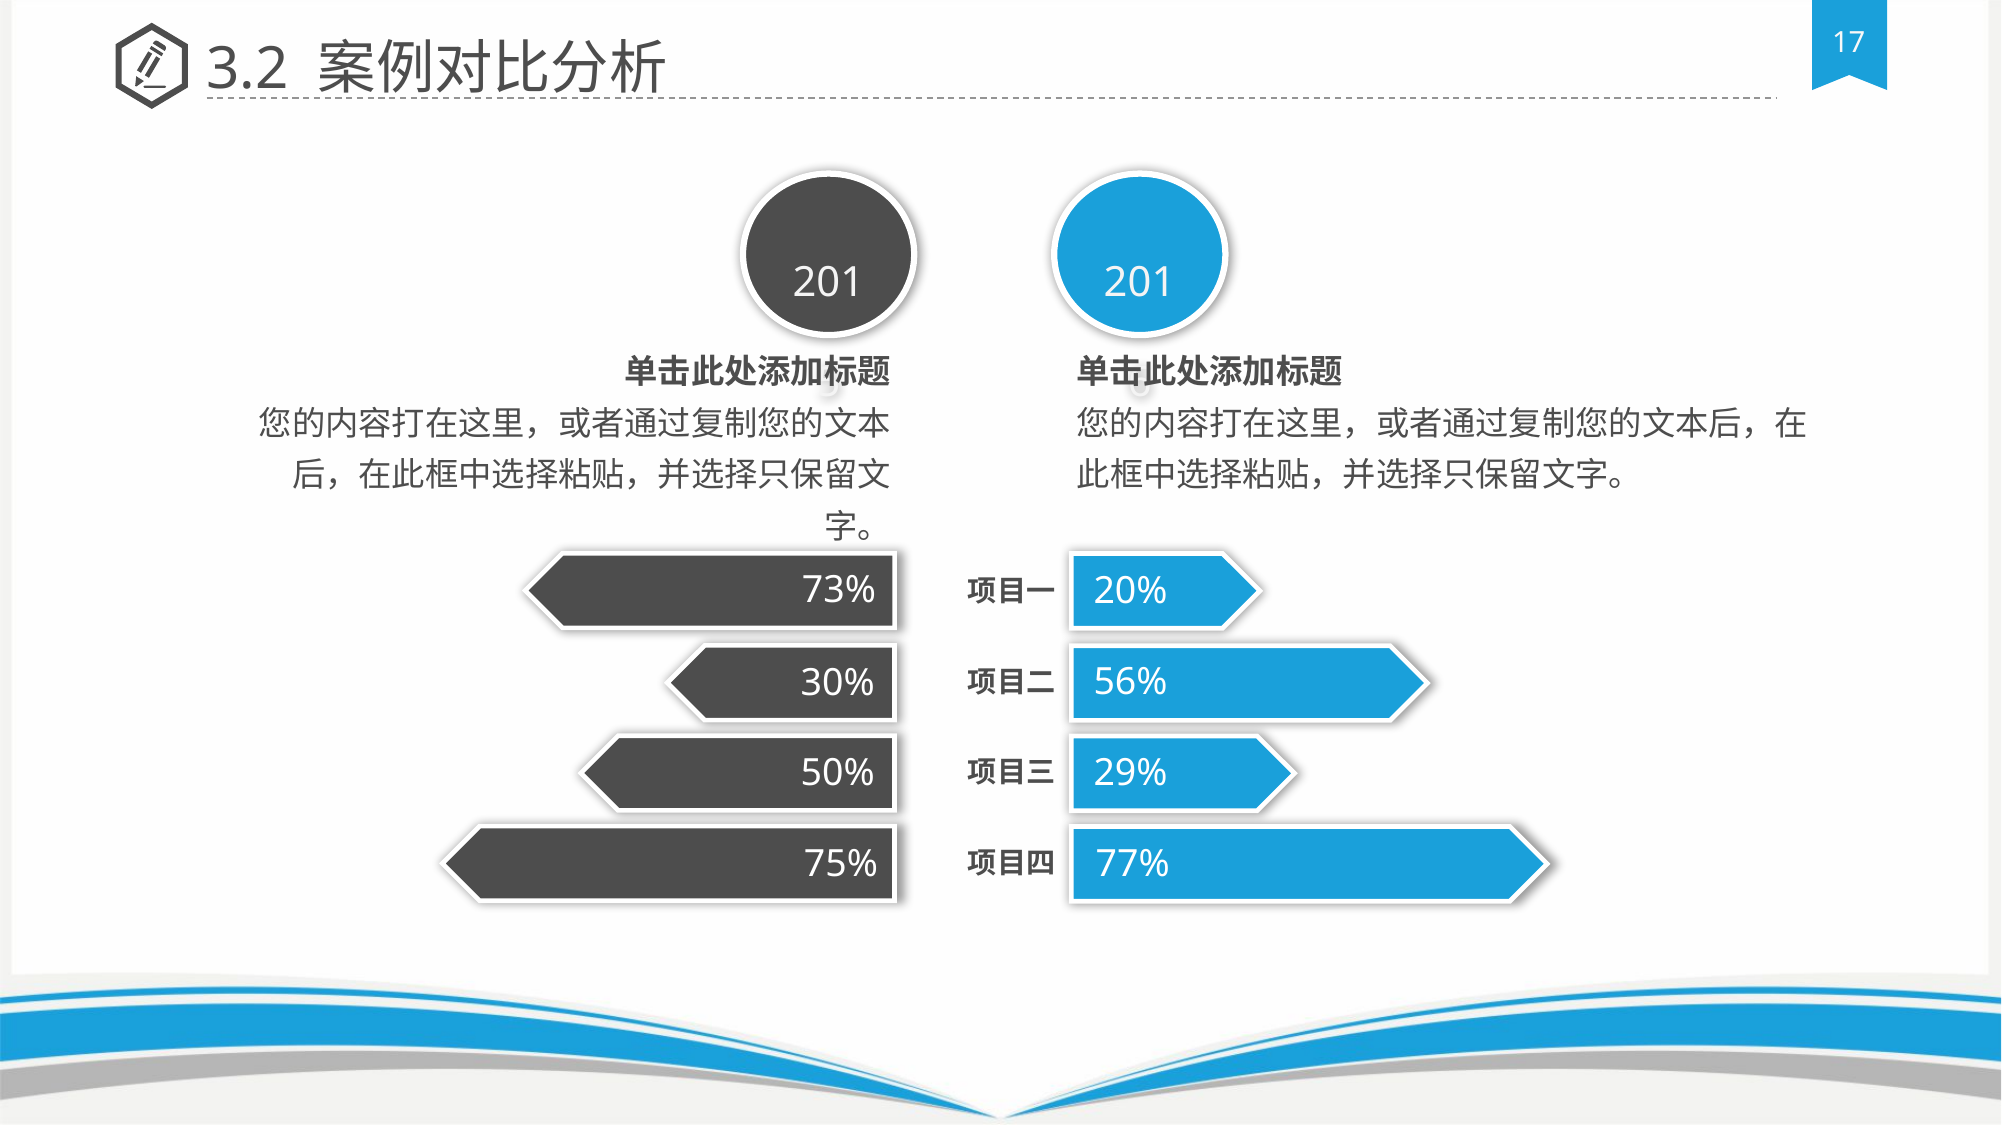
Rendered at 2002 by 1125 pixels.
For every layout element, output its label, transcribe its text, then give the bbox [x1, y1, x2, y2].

text_box [525, 553, 895, 628]
text_box 单击此处添加标题 您的内容打在这里，或者通过复制您的文本后，在此框中选择粘贴，并选择只保留文字。 [1071, 335, 1838, 497]
text_box [580, 735, 895, 811]
text_box [115, 22, 188, 109]
text_box 项目二 [956, 657, 1067, 704]
text_box 2015 [742, 173, 915, 335]
text_box 2016 [1054, 173, 1226, 335]
text_box [442, 826, 895, 901]
text_box 单击此处添加标题 您的内容打在这里，或者通过复制您的文本后，在此框中选择粘贴，并选择只保留文字。 [232, 335, 897, 549]
text_box 56% [1082, 651, 1179, 708]
text_box 77% [1084, 833, 1182, 890]
text_box 20% [1082, 560, 1179, 617]
text_box 73% [790, 559, 888, 616]
text_box 项目一 [956, 566, 1067, 613]
text_box 项目三 [956, 748, 1067, 795]
text_box [1071, 553, 1260, 629]
text_box 50% [789, 742, 887, 799]
text_box [1071, 826, 1548, 902]
text_box 项目四 [956, 838, 1067, 886]
text_box [1071, 736, 1295, 811]
picture [0, 0, 2002, 1125]
text_box 30% [789, 652, 887, 709]
text_box 75% [792, 833, 890, 890]
text_box [1071, 645, 1428, 721]
text_box 3.2 案例对比分析 [206, 29, 806, 97]
text_box 29% [1082, 742, 1179, 799]
text_box [667, 645, 895, 721]
